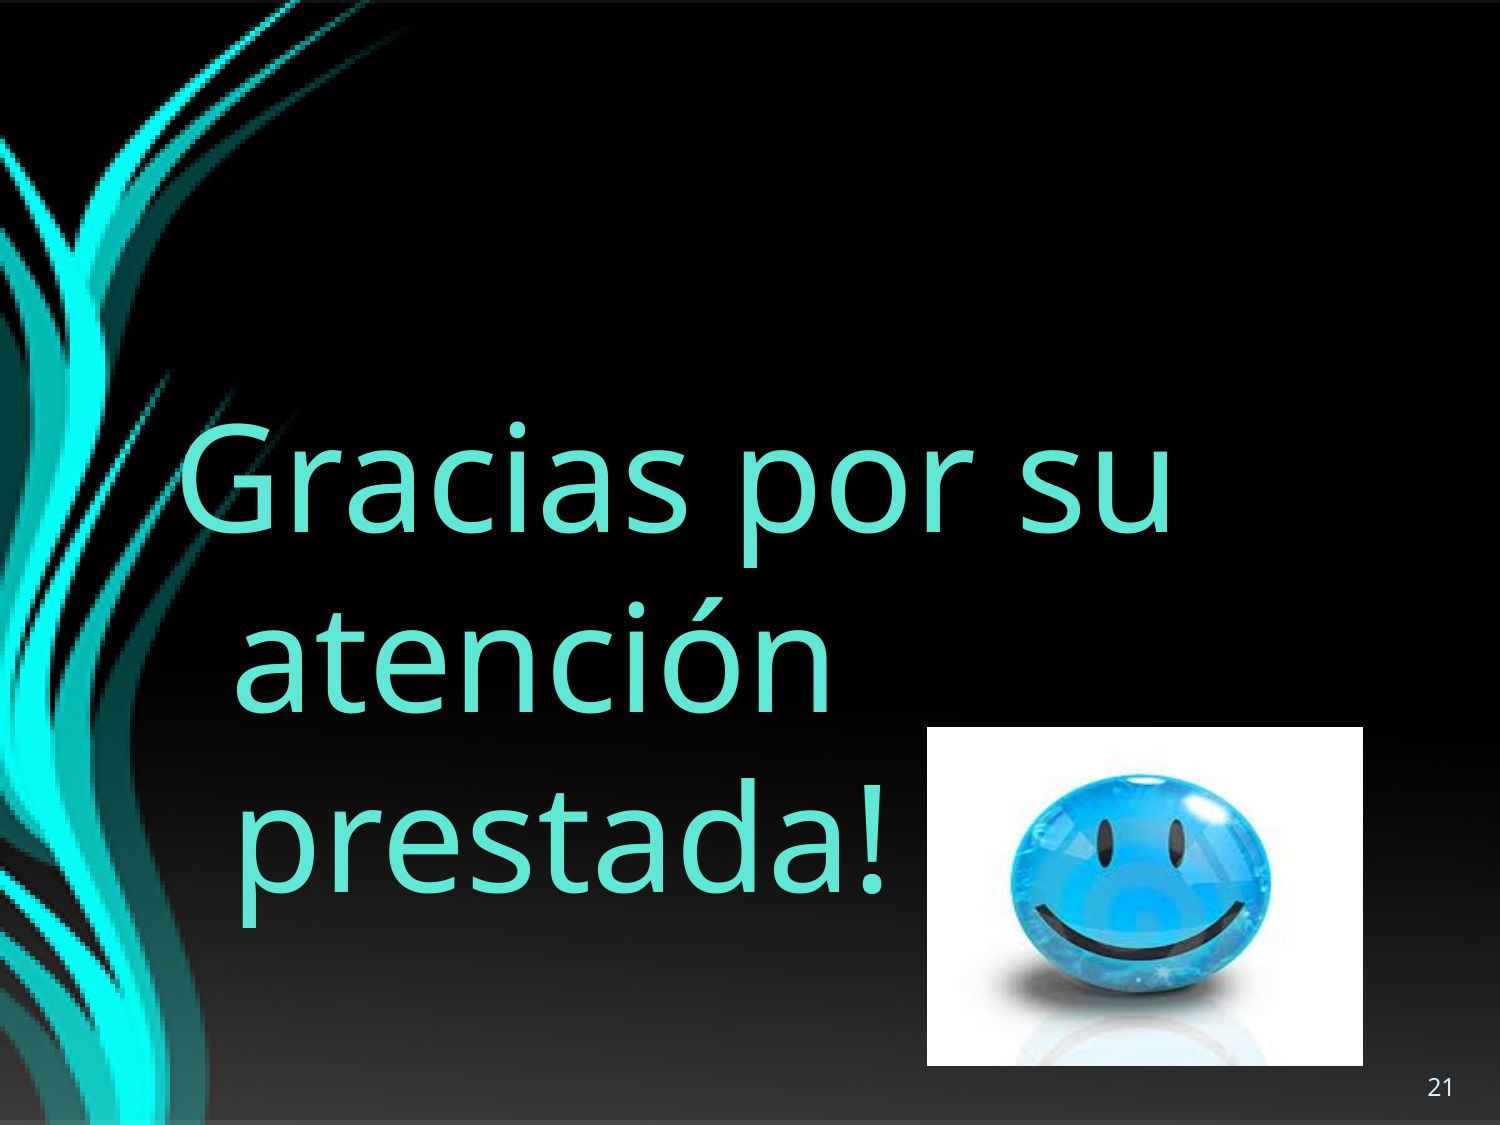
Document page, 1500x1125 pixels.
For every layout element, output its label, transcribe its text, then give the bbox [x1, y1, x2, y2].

list Gracias por su atención prestada! [147, 374, 1423, 1125]
picture [0, 0, 1500, 1125]
picture [926, 727, 1363, 1066]
slide_number 21 [1412, 1052, 1488, 1113]
